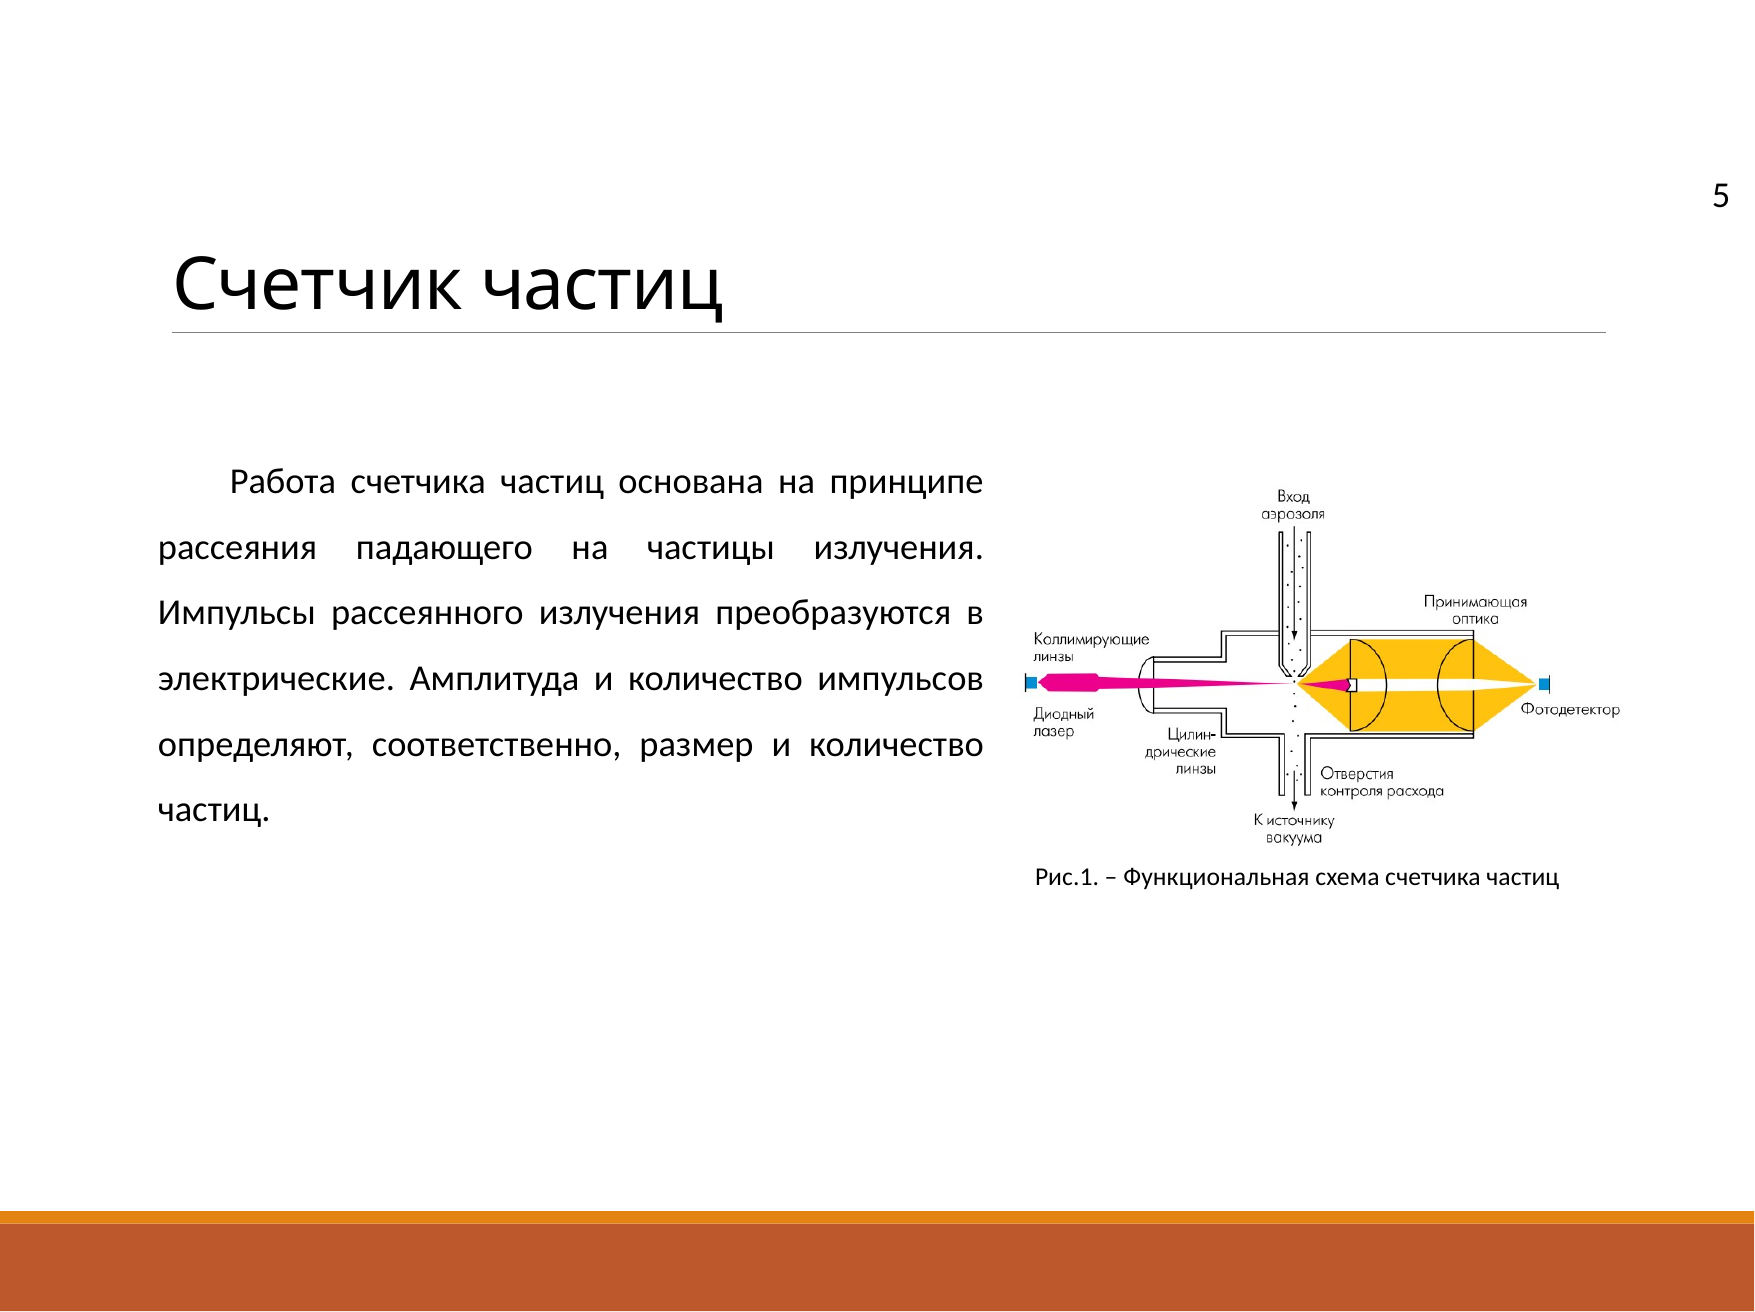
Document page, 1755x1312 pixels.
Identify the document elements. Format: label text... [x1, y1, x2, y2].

picture [1019, 484, 1624, 854]
text_box 5 [1686, 163, 1755, 223]
list Работа счетчика частиц основана на принципе рассеяния падающего на частицы излучения. Импульсы рассеянного излучения преобразуются в электрические. Амплитуда и количество импульсов определяют, соответственно, размер и количество частиц. [157, 427, 986, 1007]
title Счетчик частиц [157, 54, 1606, 333]
text_box Рис.1. – Функциональная схема счетчика частиц [1020, 861, 1623, 899]
